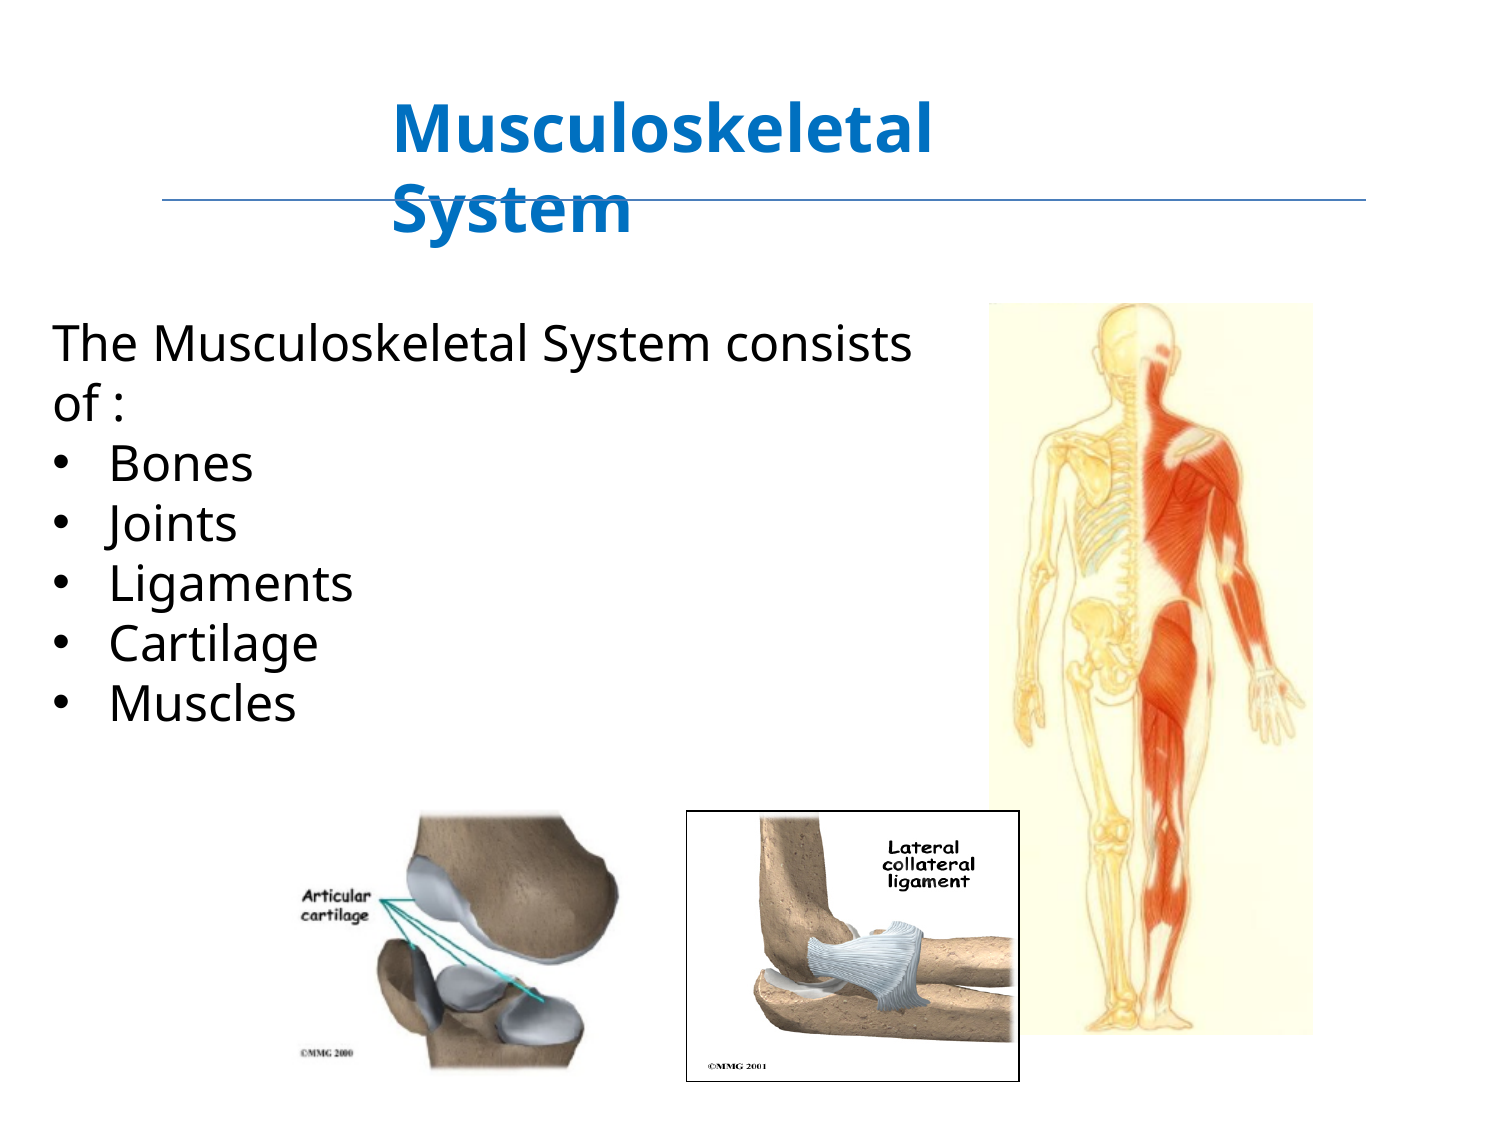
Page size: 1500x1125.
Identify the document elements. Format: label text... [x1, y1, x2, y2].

text_box Musculoskeletal System [377, 78, 1127, 199]
picture [291, 807, 638, 1077]
picture [686, 303, 1314, 1081]
text_box Musculoskeletal System [377, 209, 1127, 333]
text_box The Musculoskeletal System consists of : Bones Joints Ligaments Cartilage Muscles [37, 303, 975, 739]
